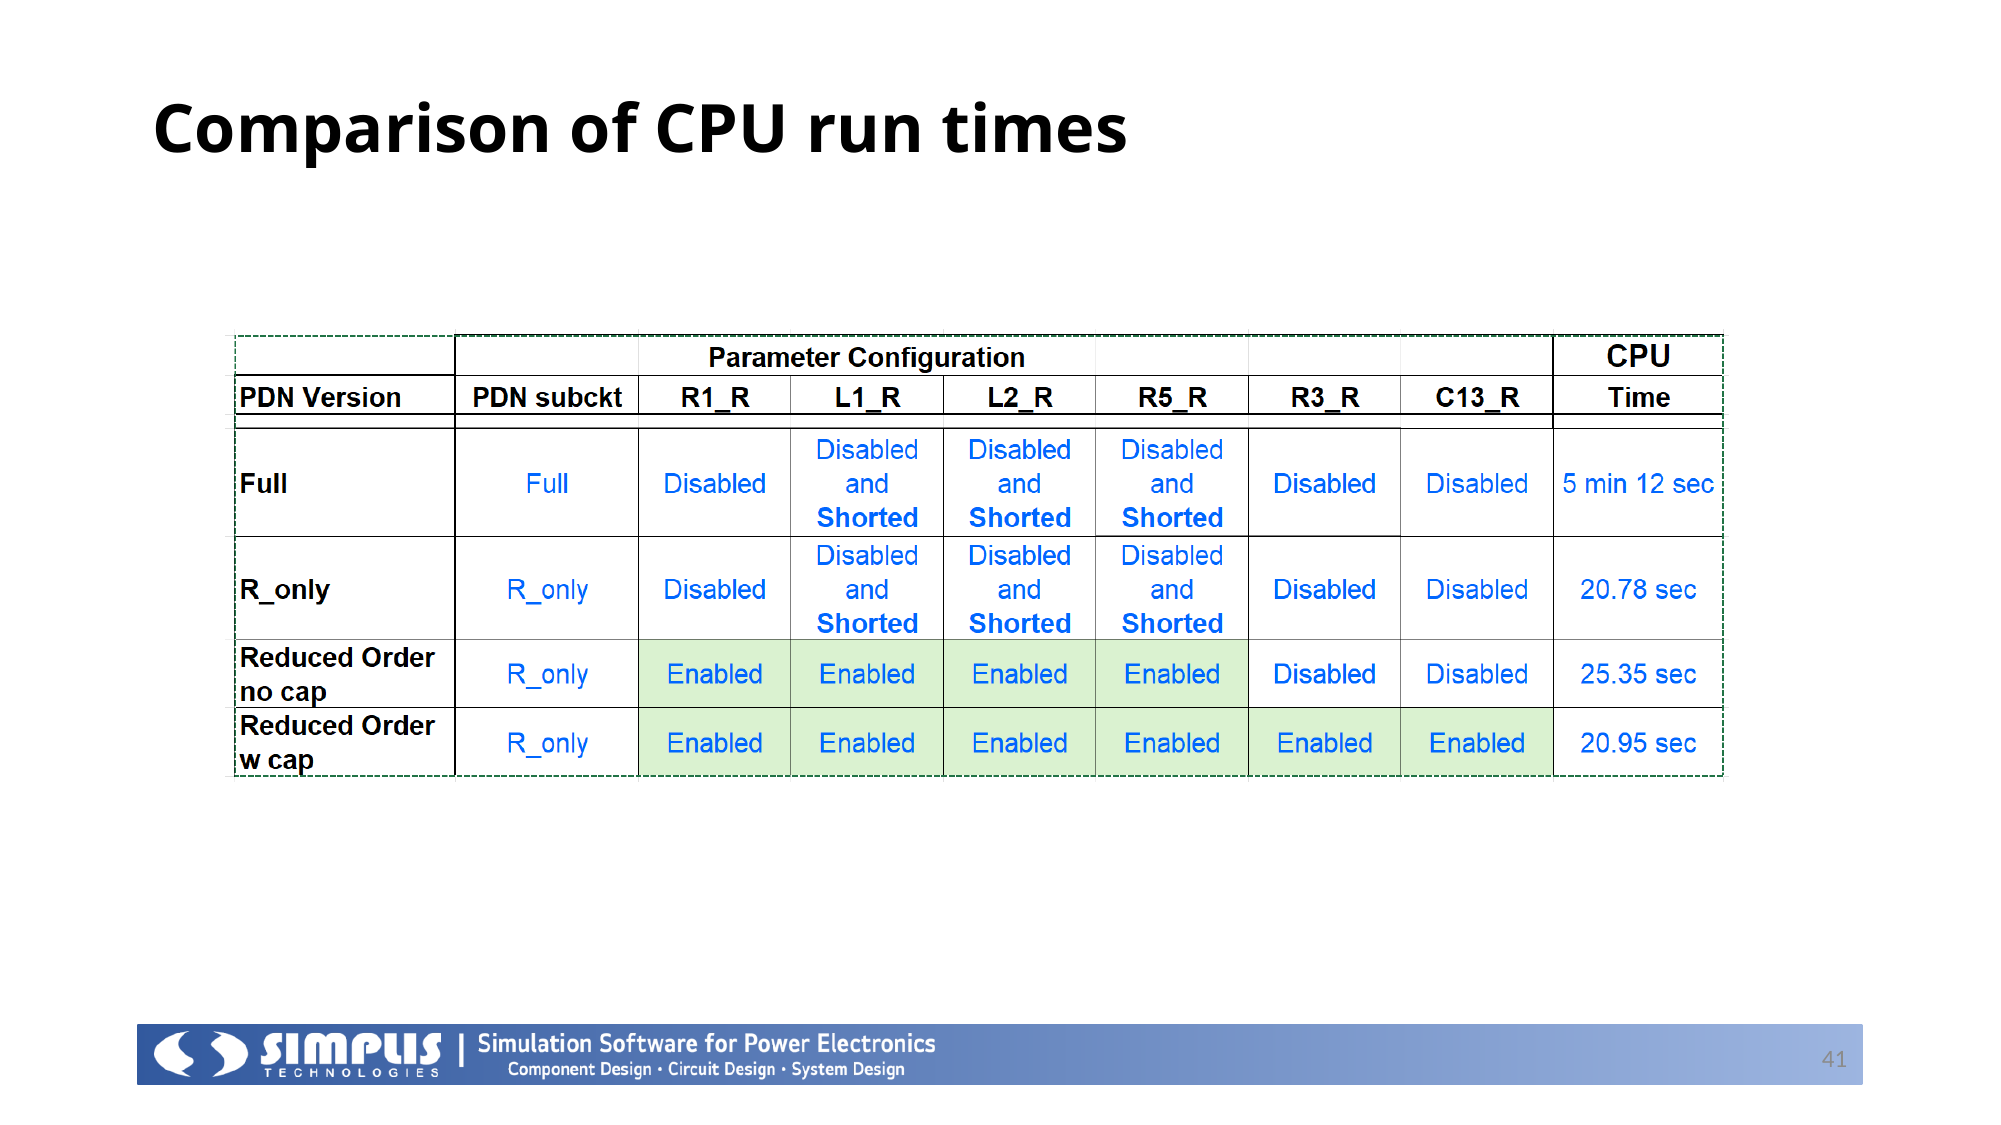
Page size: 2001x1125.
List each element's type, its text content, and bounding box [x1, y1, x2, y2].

picture [154, 1007, 945, 1108]
slide_number 41 [1412, 1027, 1863, 1088]
title Comparison of CPU run times [137, 37, 1863, 225]
picture [225, 329, 1729, 782]
